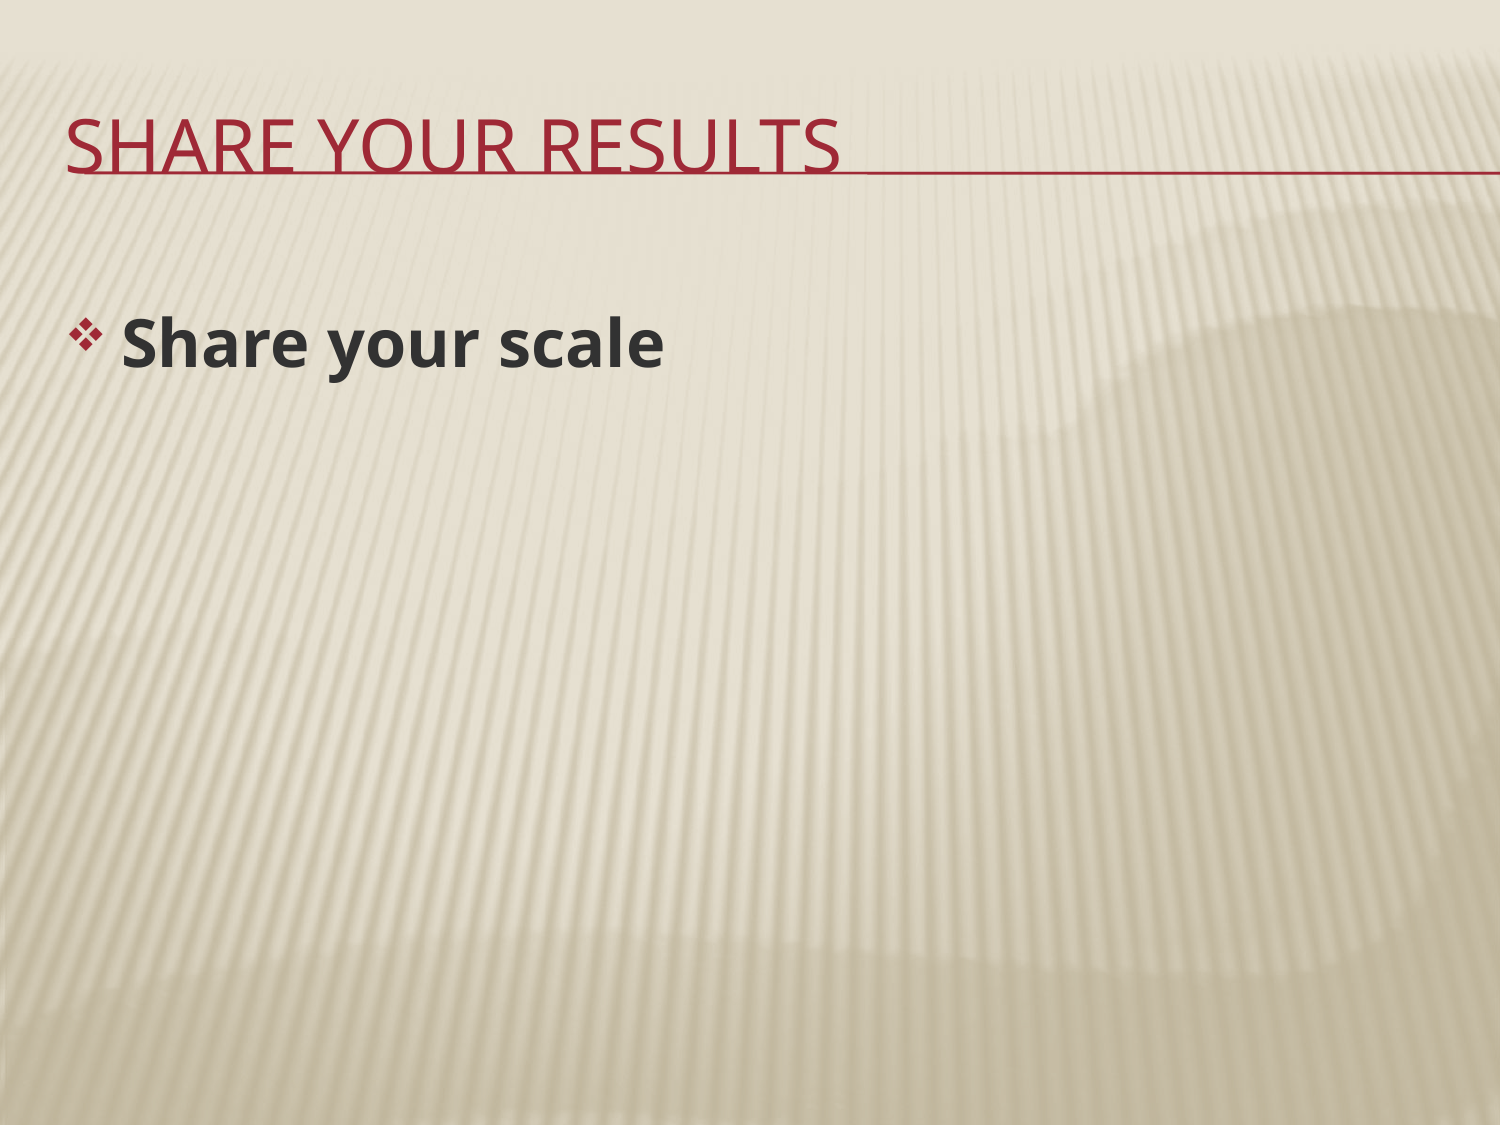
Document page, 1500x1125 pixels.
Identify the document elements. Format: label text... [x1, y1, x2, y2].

title Share your results [50, 75, 1475, 213]
list Share your scale [49, 254, 1476, 998]
